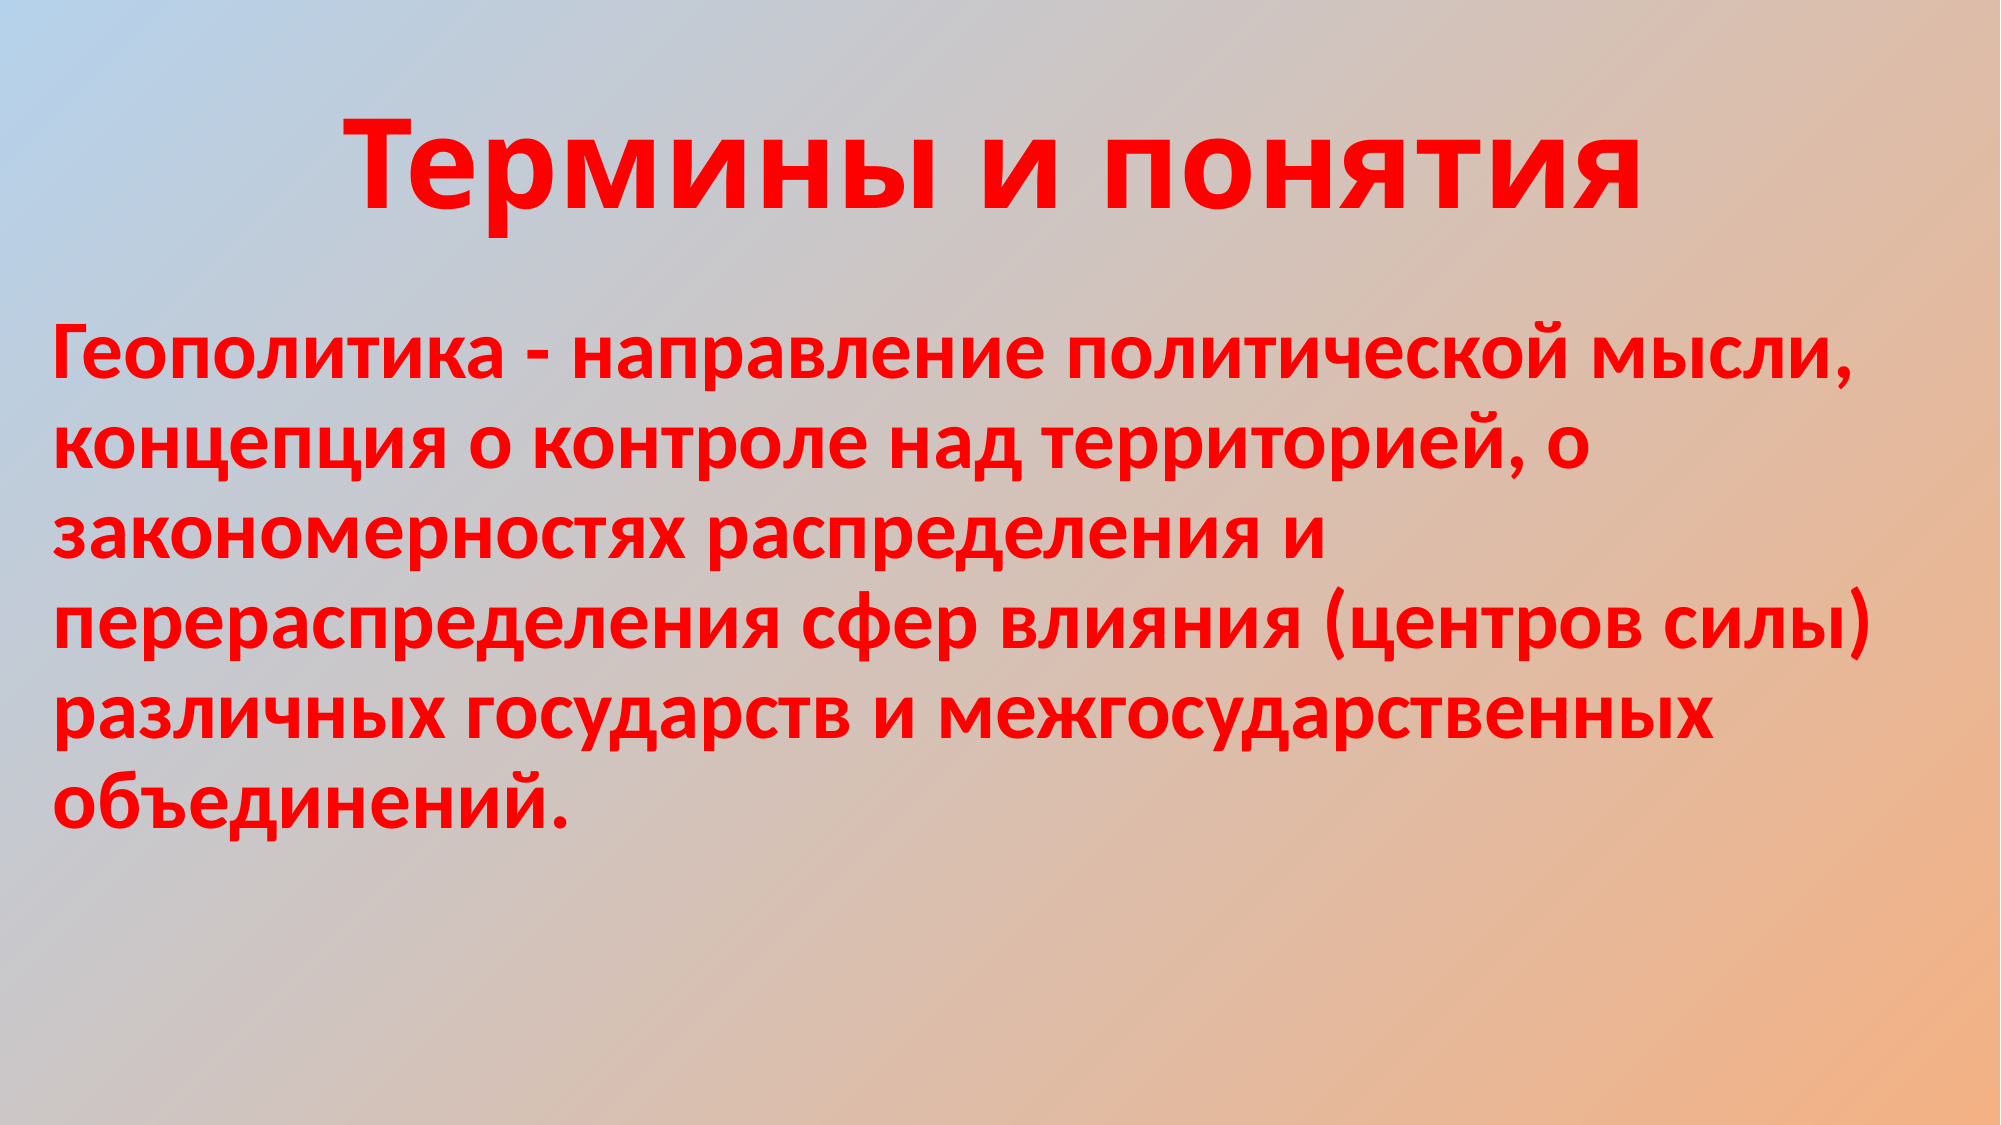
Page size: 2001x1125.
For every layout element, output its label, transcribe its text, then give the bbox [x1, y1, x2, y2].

list Геополитика - направление политической мысли, концепция о контроле над территорией, о закономерностях распределения и перераспределения сфер влияния (центров силы) различных государств и межгосударственных объединений. [37, 299, 1965, 1087]
title Термины и понятия [37, 59, 1952, 278]
